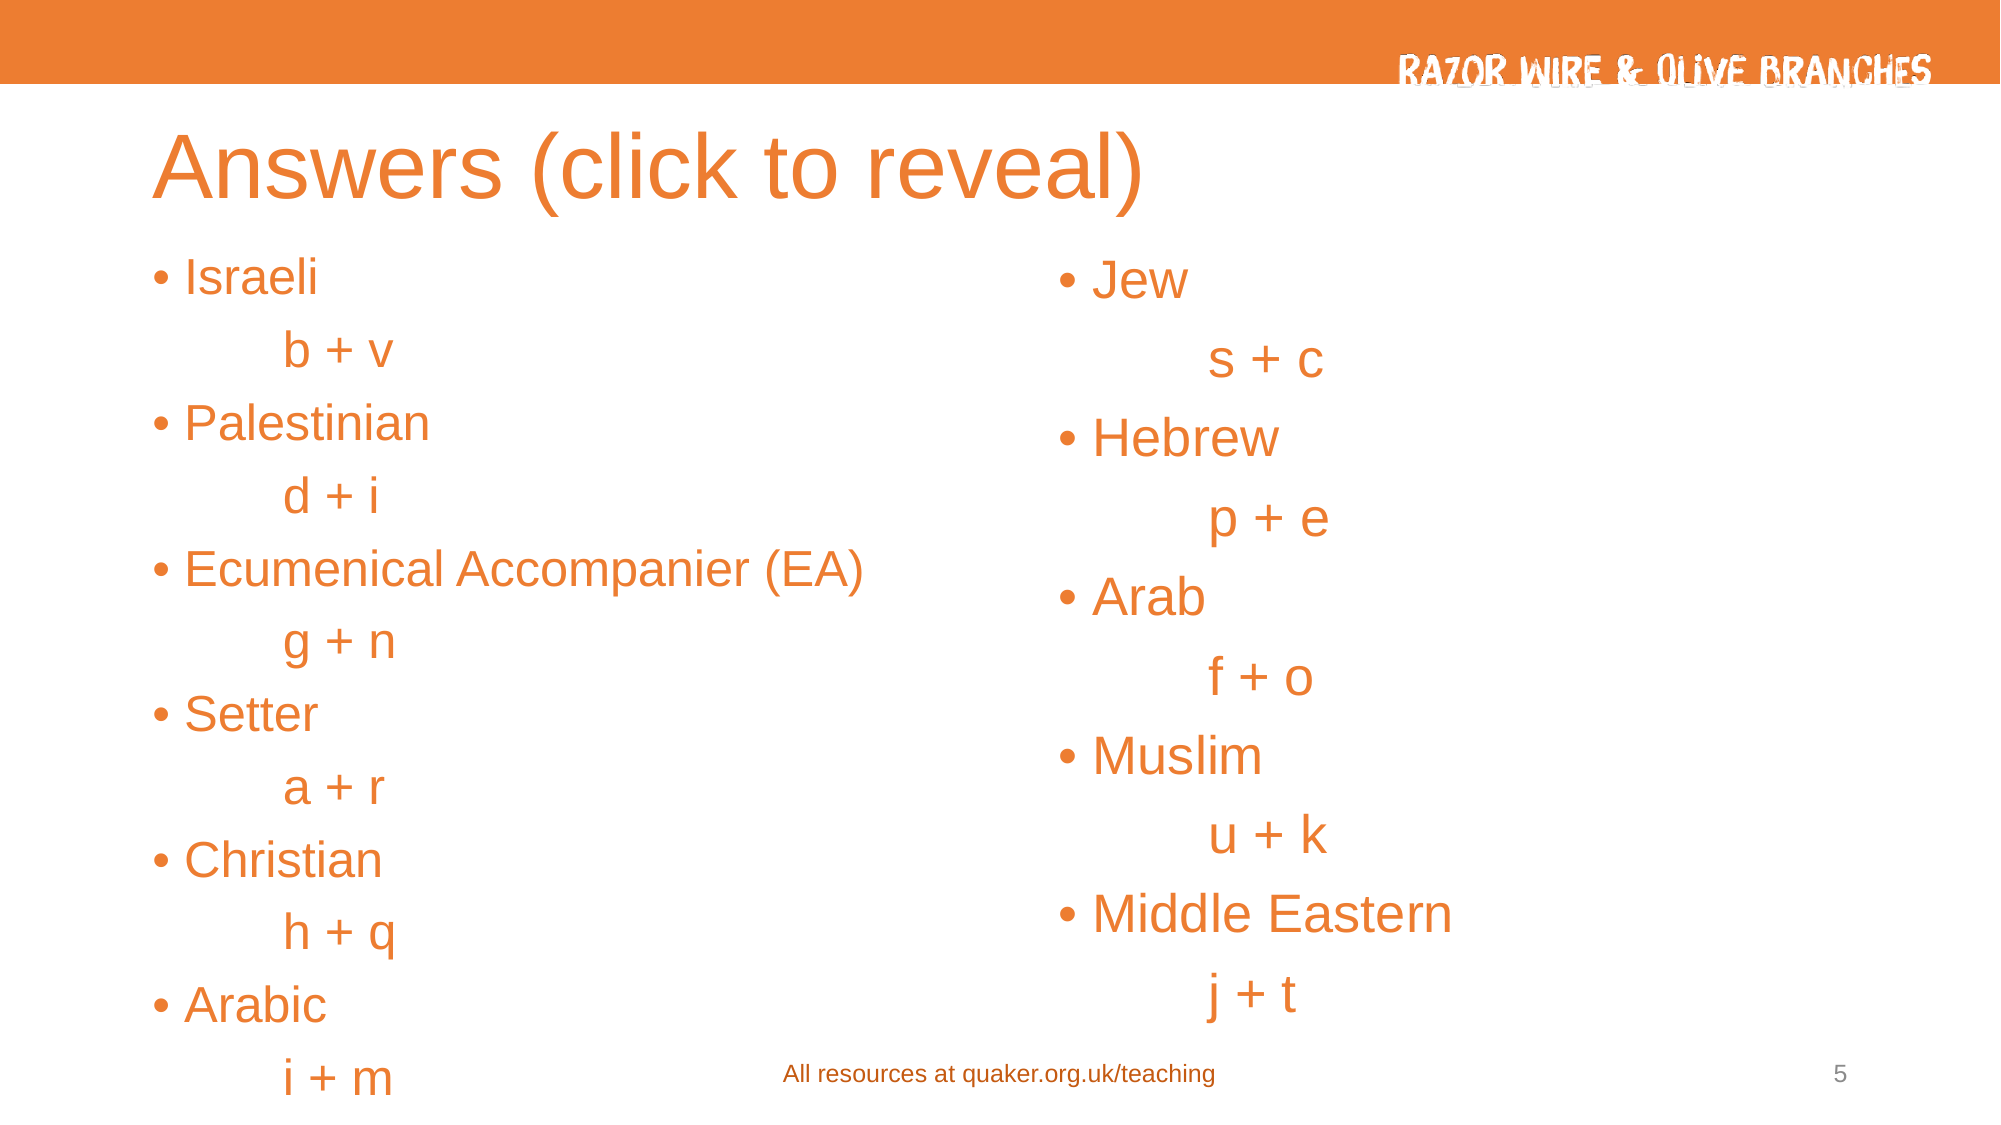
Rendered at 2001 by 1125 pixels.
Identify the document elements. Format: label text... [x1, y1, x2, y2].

list • Israeli b + v • Palestinian d + i • Ecumenical Accompanier (EA) g + n • Setter a + r • Christian h + q • Arabic i + m [137, 243, 900, 1125]
text_box • Jew s + c • Hebrew p + e • Arab f + o • Muslim u + k • Middle Eastern j + t [1043, 243, 1593, 1074]
title Answers (click to reveal) [137, 59, 1863, 278]
picture [1863, 84, 1935, 89]
slide_number 5 [1412, 1042, 1863, 1103]
footer All resources at quaker.org.uk/teaching [662, 1042, 1338, 1103]
